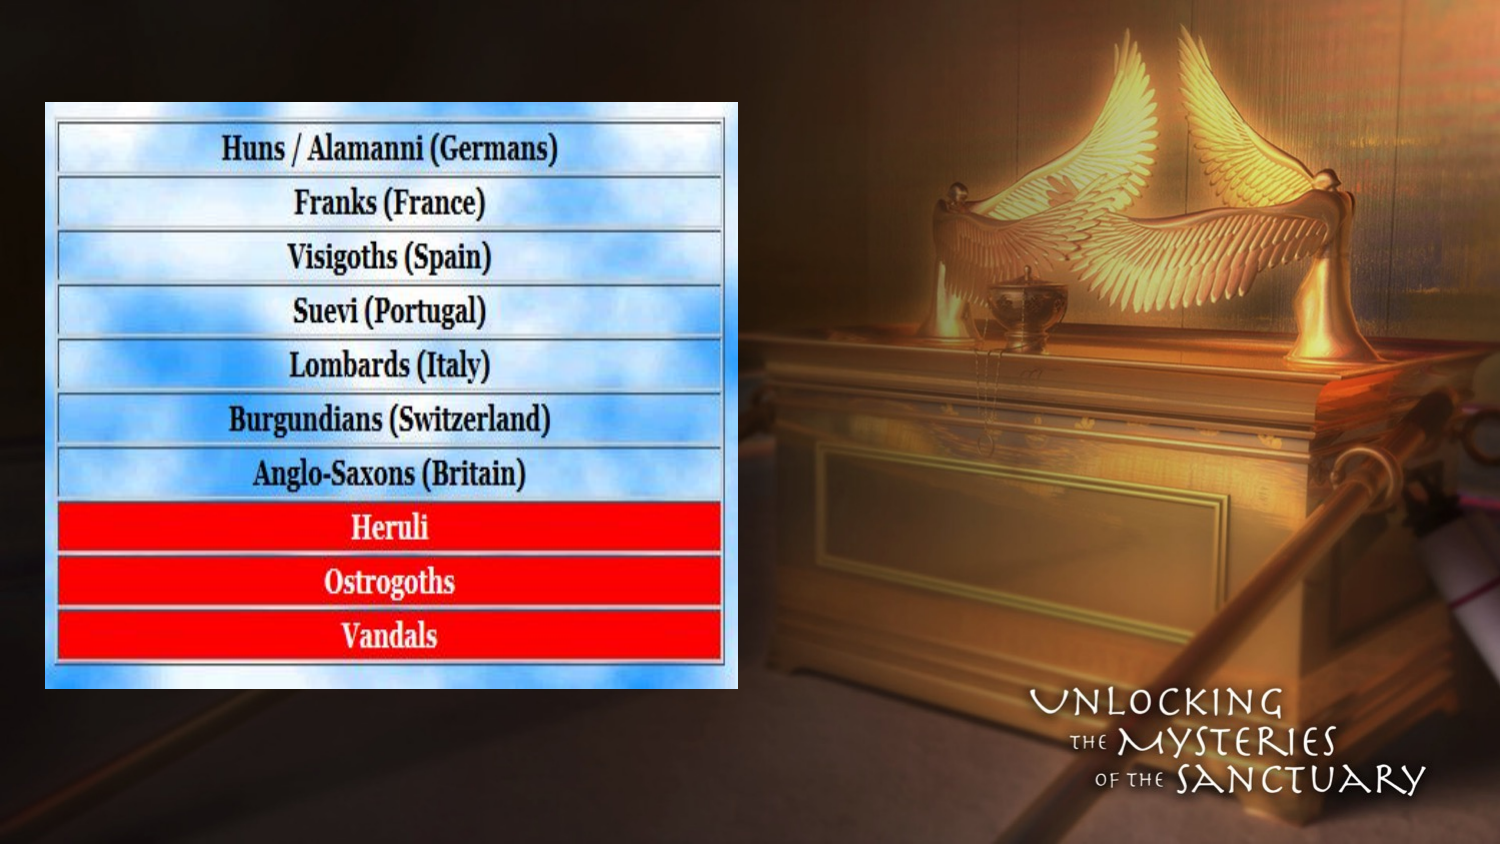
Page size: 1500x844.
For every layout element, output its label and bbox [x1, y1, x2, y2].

picture [0, 0, 1500, 844]
list [45, 102, 738, 690]
